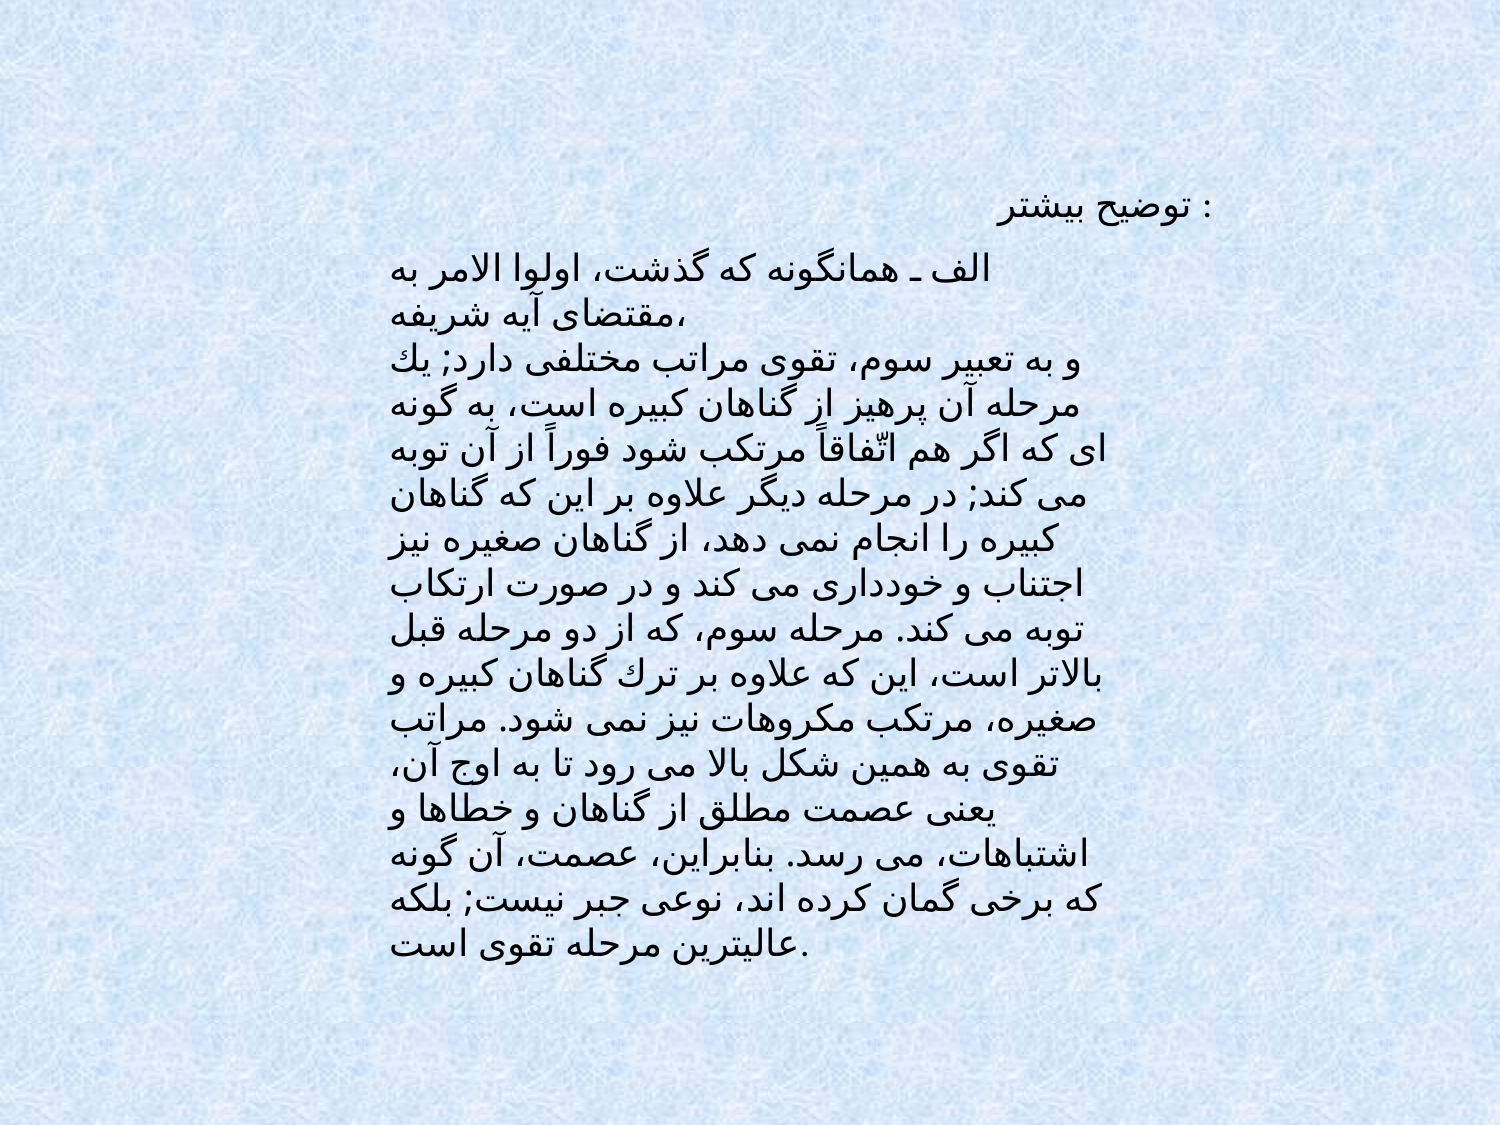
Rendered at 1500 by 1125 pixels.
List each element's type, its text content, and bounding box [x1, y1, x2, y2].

text_box الف ـ همانگونه كه گذشت، اولوا الامر به مقتضاى آيه شريفه، و به تعبير سوم، تقوى مراتب مختلفى دارد; يك مرحله آن پرهيز از گناهان كبيره است، به گونه اى كه اگر هم اتّفاقاً مرتكب شود فوراً از آن توبه مى كند; در مرحله ديگر علاوه بر اين كه گناهان كبيره را انجام نمى دهد، از گناهان صغيره نيز اجتناب و خوددارى مى كند و در صورت ارتكاب توبه مى كند. مرحله سوم، كه از دو مرحله قبل بالاتر است، اين كه علاوه بر ترك گناهان كبيره و صغيره، مرتكب مكروهات نيز نمى شود. مراتب تقوى به همين شكل بالا مى رود تا به اوج آن، يعنى عصمت مطلق از گناهان و خطاها و اشتباهات، مى رسد. بنابراين، عصمت، آن گونه كه برخى گمان كرده اند، نوعى جبر نيست; بلكه عاليترين مرحله تقوى است. [374, 236, 1125, 972]
picture [0, 0, 1500, 1125]
text_box توضيح بيشتر : [983, 172, 1227, 233]
